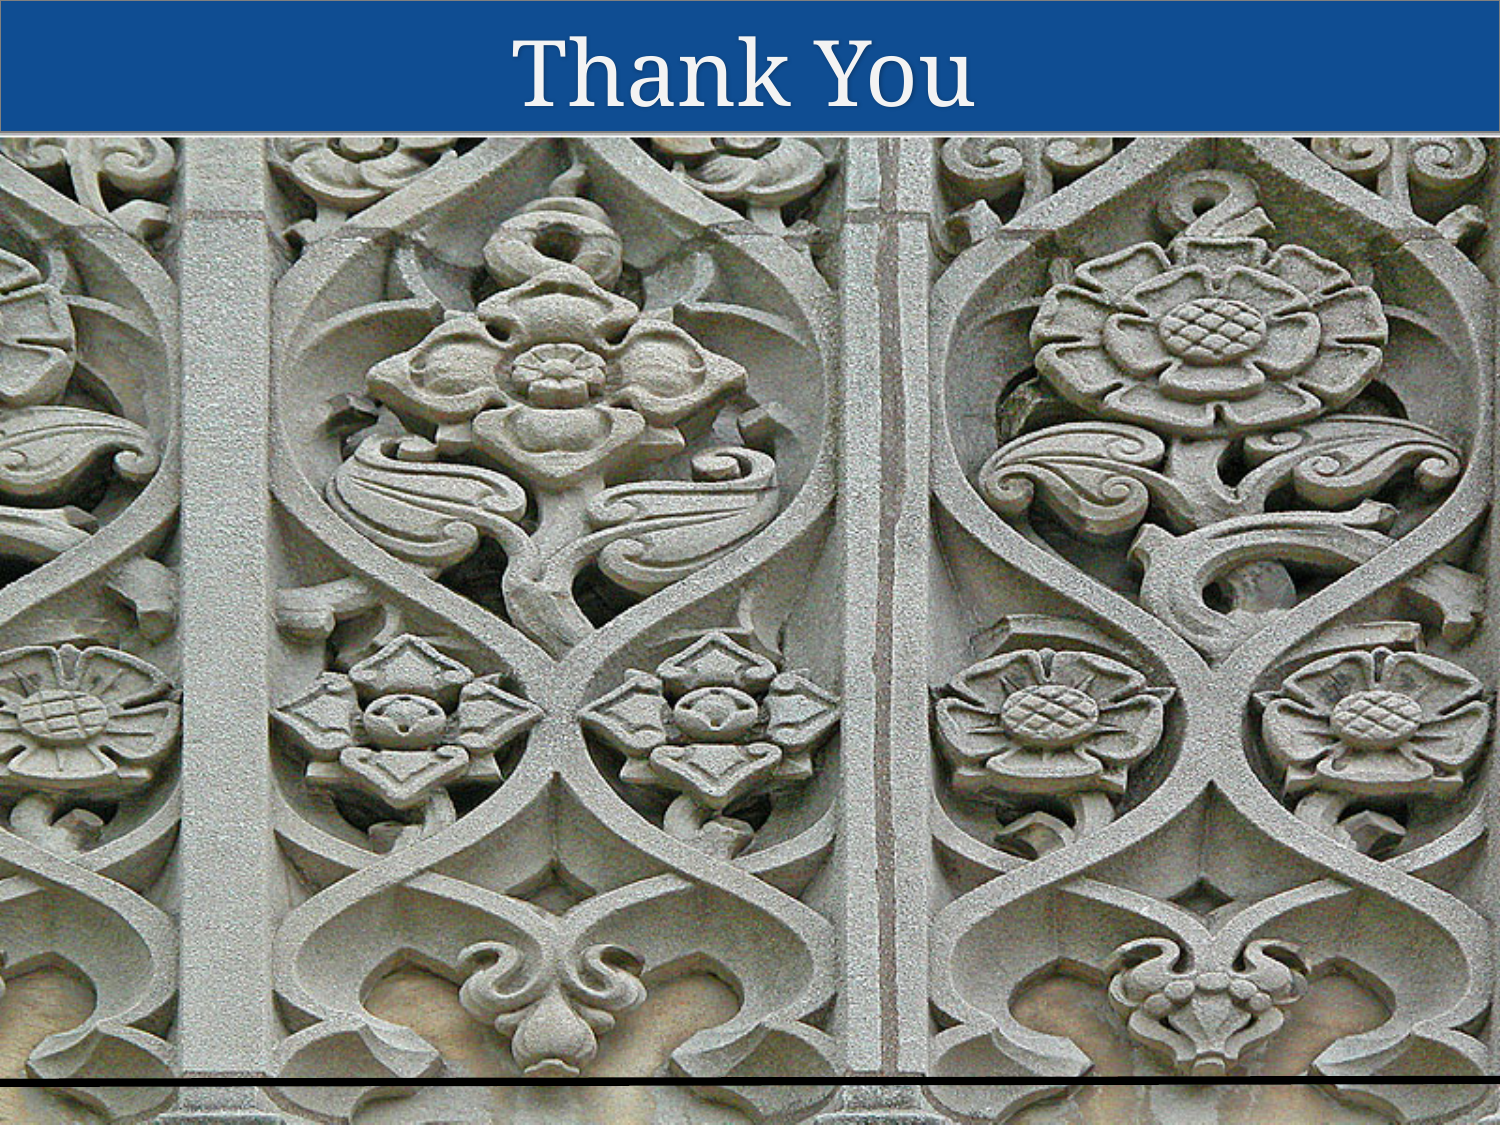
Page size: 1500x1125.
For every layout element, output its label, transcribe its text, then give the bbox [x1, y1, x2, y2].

picture [0, 133, 1500, 1078]
picture [0, 1085, 1500, 1125]
title Thank You [41, 13, 1447, 127]
